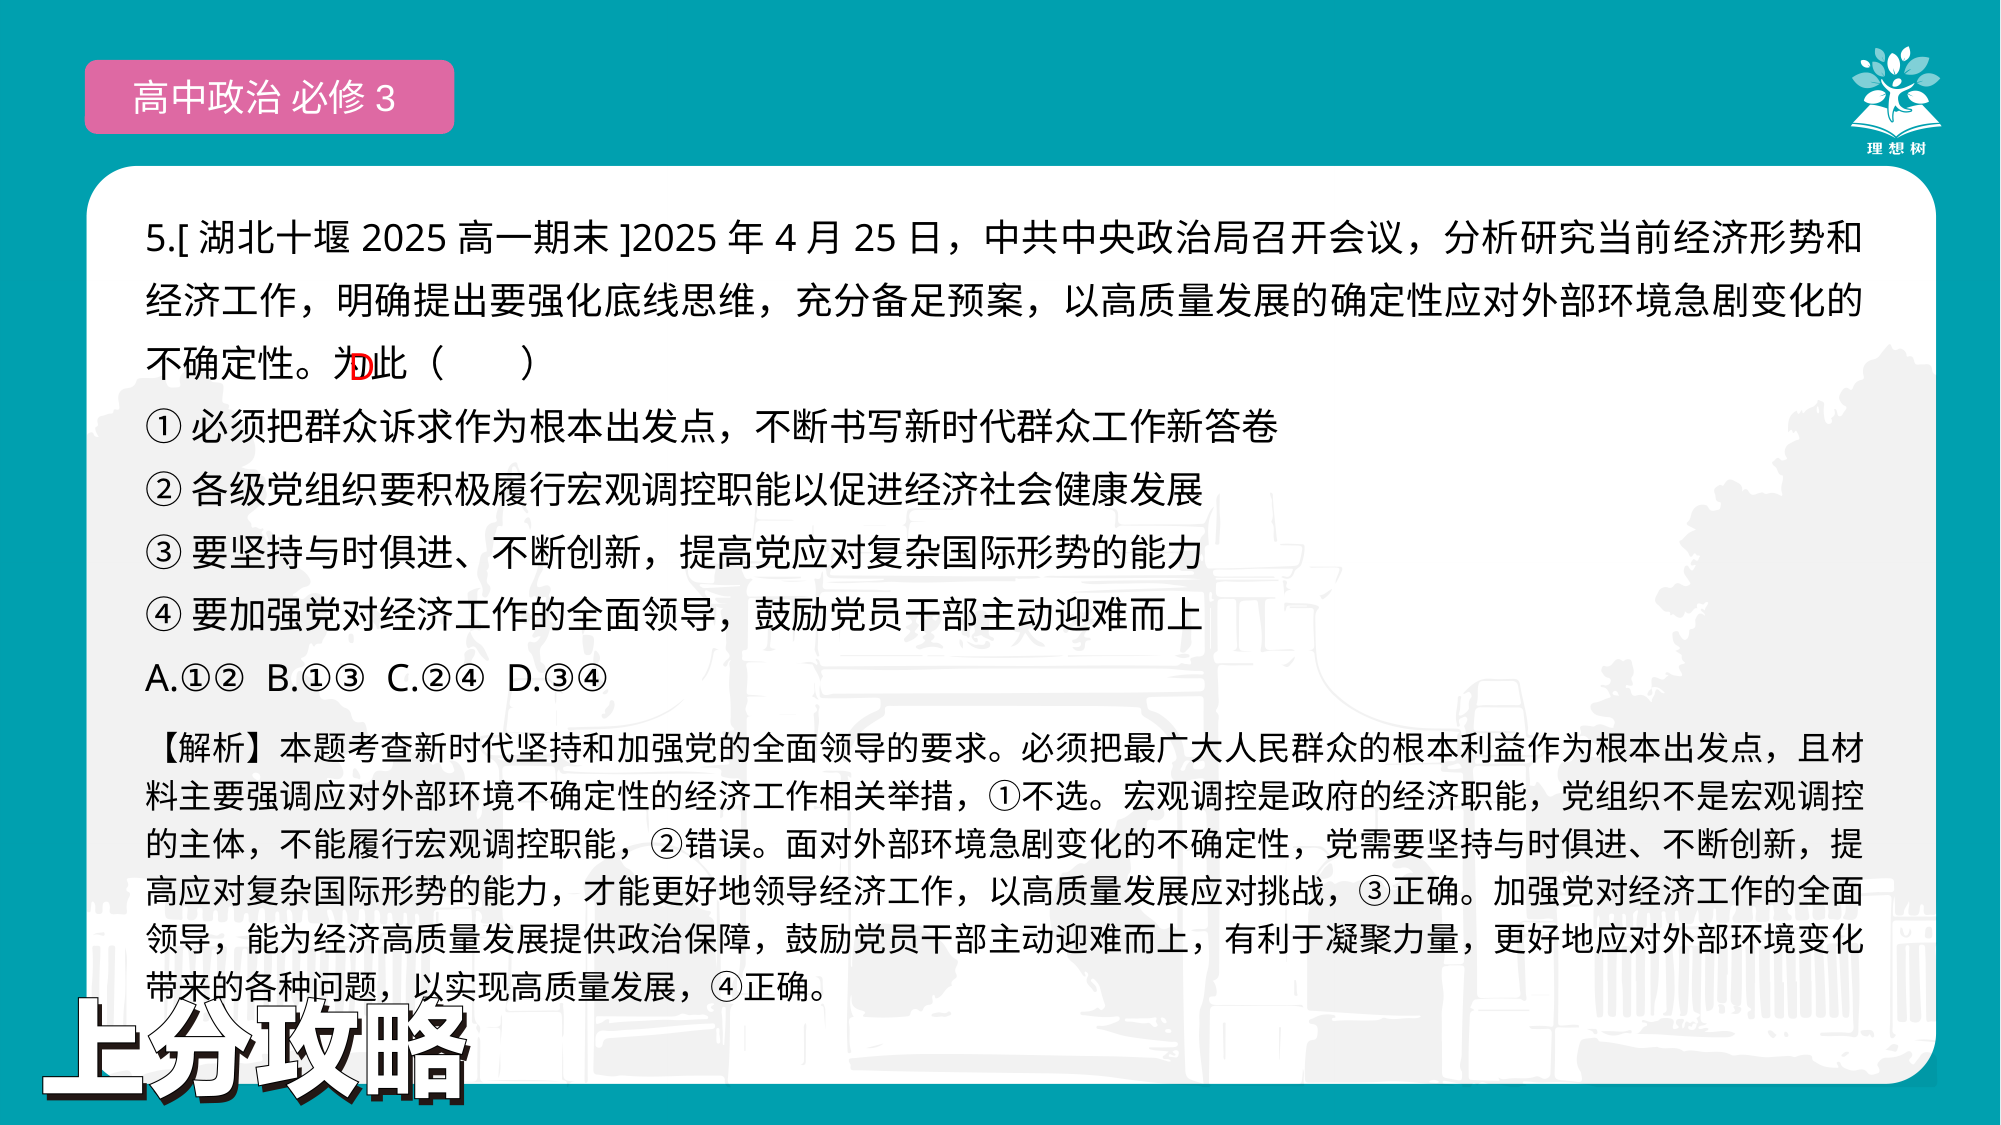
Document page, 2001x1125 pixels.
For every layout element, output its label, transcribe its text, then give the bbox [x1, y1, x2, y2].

text_box D [323, 313, 441, 396]
text_box 【解析】本题考查新时代坚持和加强党的全面领导的要求。必须把最广大人民群众的根本利益作为根本出发点，且材料主要强调应对外部环境不确定性的经济工作相关举措，①不选。宏观调控是政府的经济职能，党组织不是宏观调控的主体，不能履行宏观调控职能，②错误。面对外部环境急剧变化的不确定性，党需要坚持与时俱进、不断创新，提高应对复杂国际形势的能力，才能更好地领导经济工作，以高质量发展应对挑战，③正确。加强党对经济工作的全面领导，能为经济高质量发展提供政治保障，鼓励党员干部主动迎难而上，有利于凝聚力量，更好地应对外部环境变化带来的各种问题，以实现高质量发展，④正确。 [130, 711, 1880, 1014]
text_box 5.[湖北十堰2025高一期末]2025年4月25日，中共中央政治局召开会议，分析研究当前经济形势和经济工作，明确提出要强化底线思维，充分备足预案，以高质量发展的确定性应对外部环境急剧变化的不确定性。为此（ ） ①必须把群众诉求作为根本出发点，不断书写新时代群众工作新答卷 ②各级党组织要积极履行宏观调控职能以促进经济社会健康发展 ③要坚持与时俱进、不断创新，提高党应对复杂国际形势的能力 ④要加强党对经济工作的全面领导，鼓励党员干部主动迎难而上 A.①② B.①③ C.②④ D.③④ [130, 188, 1880, 707]
text_box 高中政治 必修3 [83, 58, 456, 135]
picture [0, 0, 2001, 1125]
